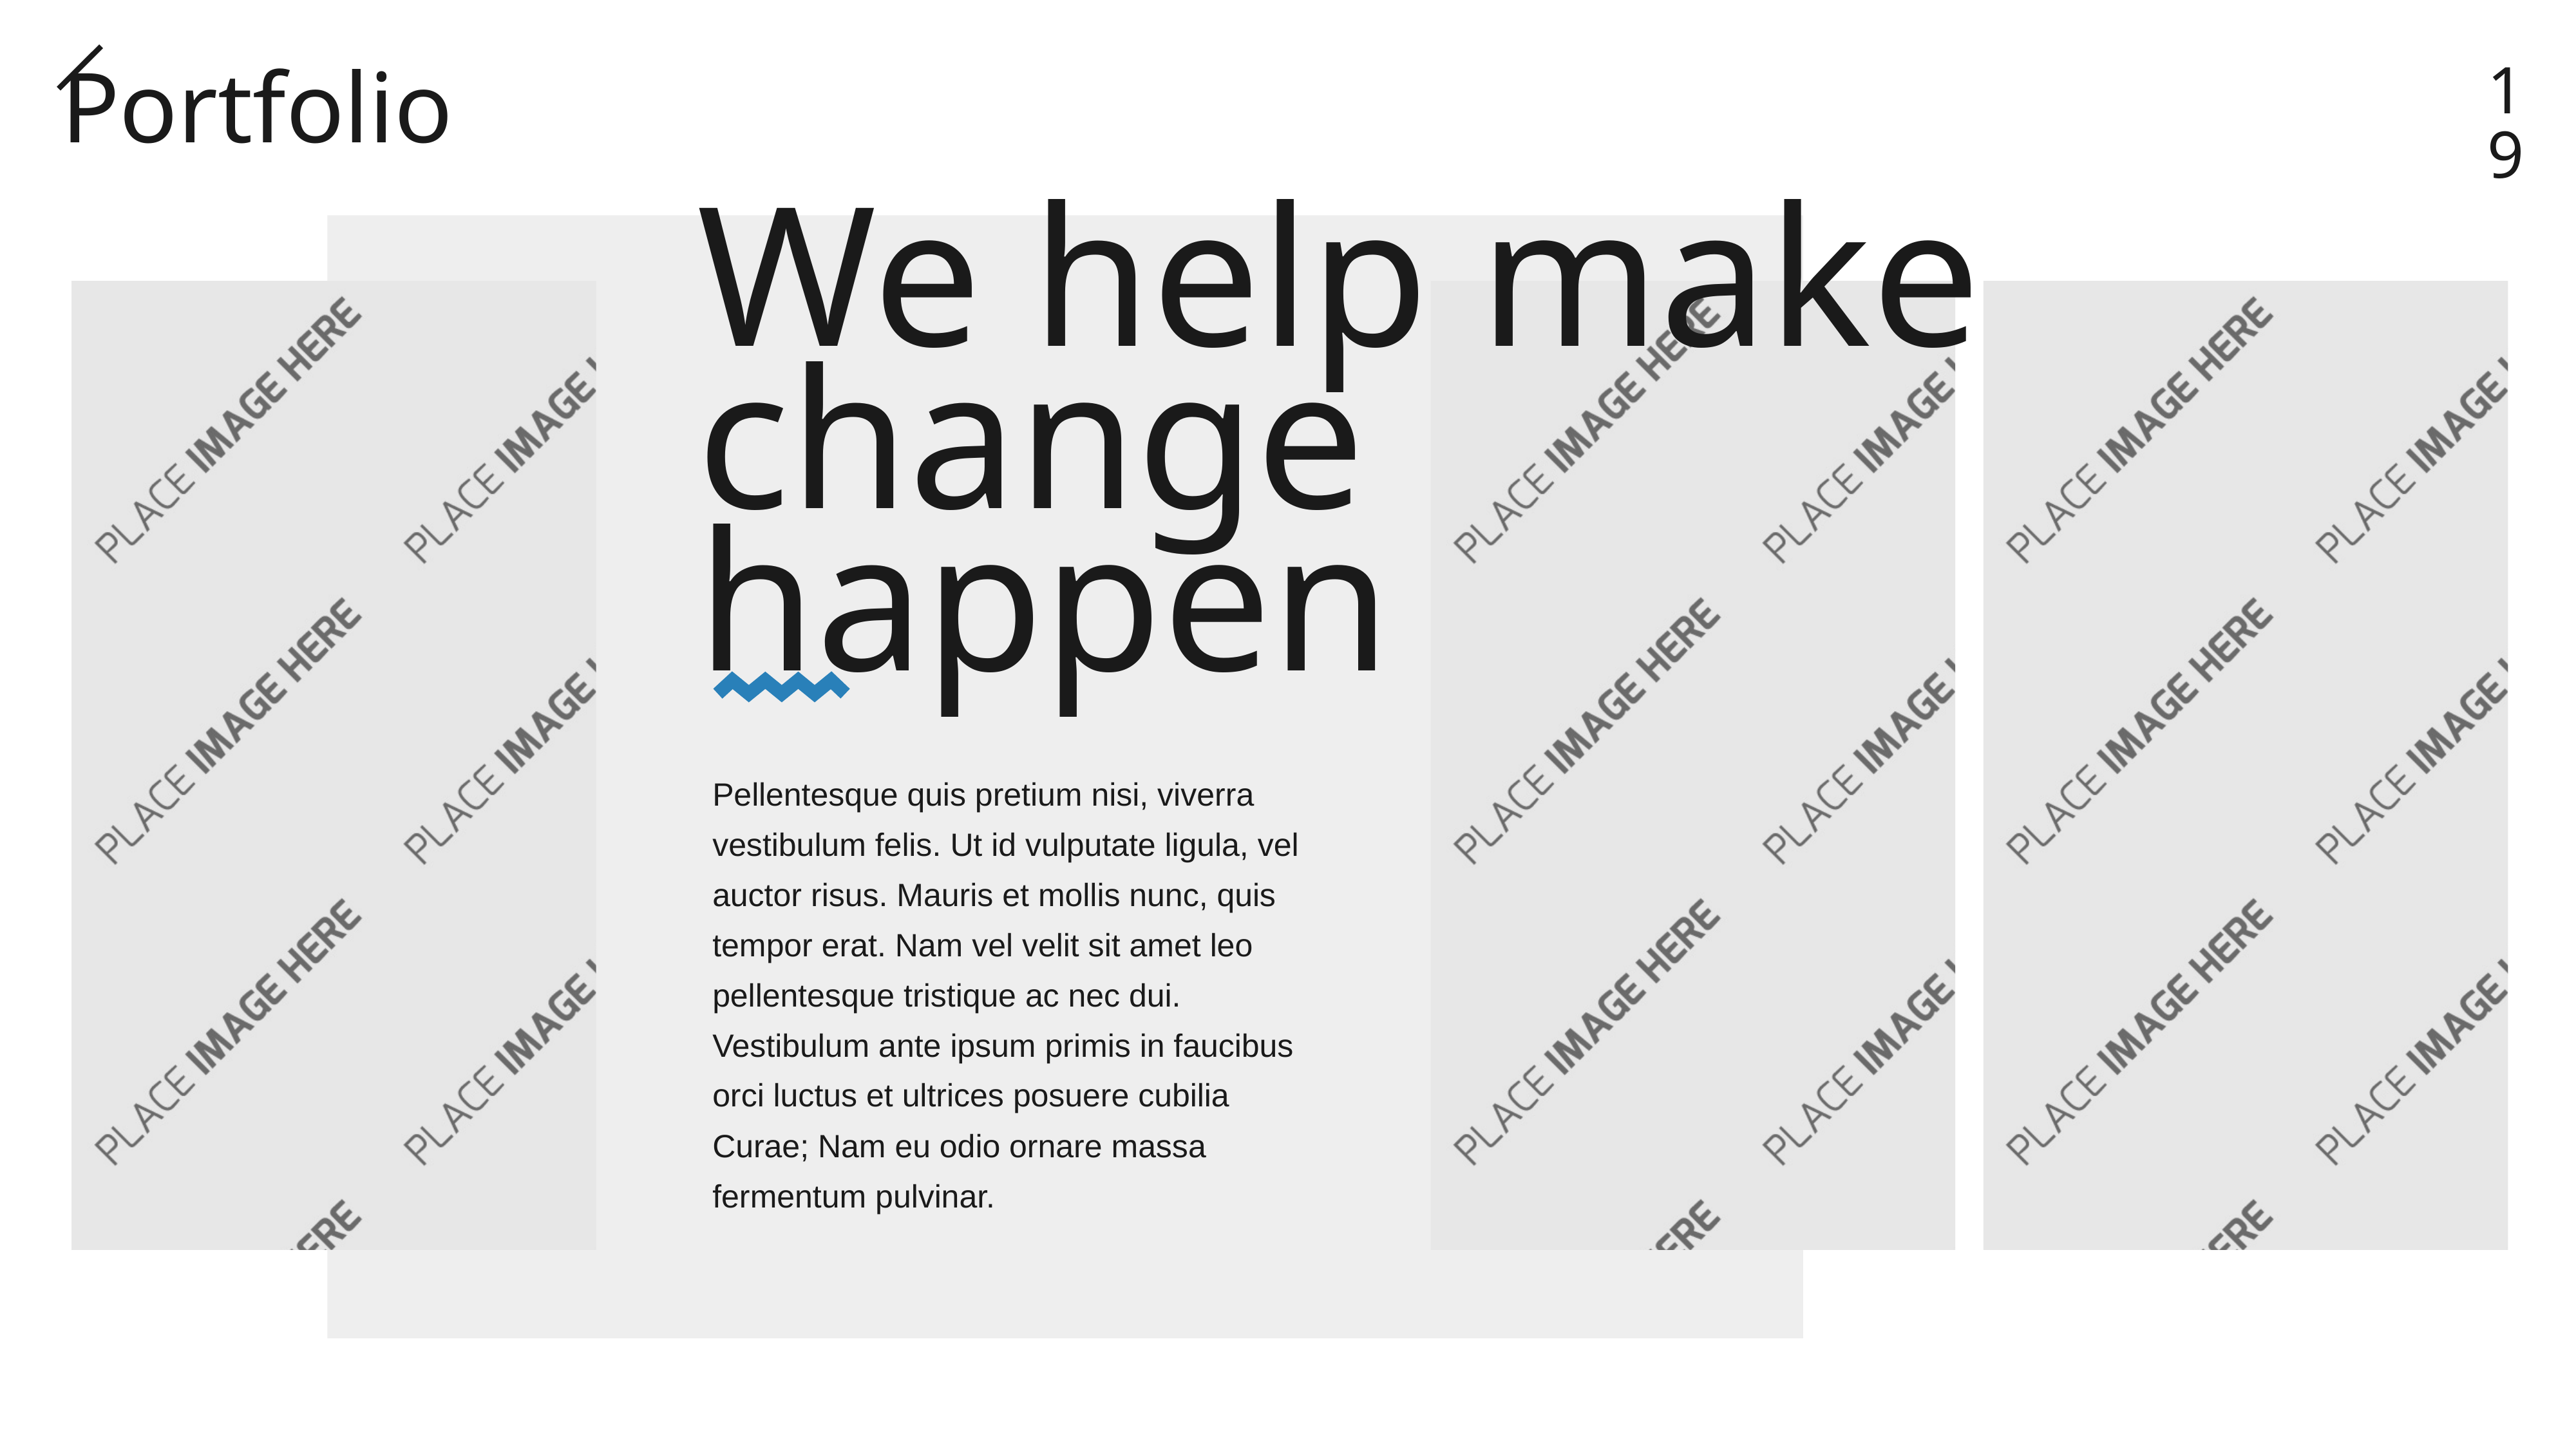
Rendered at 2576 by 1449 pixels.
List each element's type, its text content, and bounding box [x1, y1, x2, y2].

text_box Portfolio [61, 46, 453, 162]
text_box Pellentesque quis pretium nisi, viverra vestibulum felis. Ut id vulputate ligula, vel auctor risus. Mauris et mollis nunc, quis tempor erat. Nam vel velit sit amet leo pellentesque tristique ac nec dui. Vestibulum ante ipsum primis in faucibus orci luctus et ultrices posuere cubilia Curae; Nam eu odio ornare massa fermentum pulvinar. [712, 762, 1312, 1202]
text_box We help make change happen [697, 284, 2072, 635]
text_box [717, 680, 846, 694]
text_box [1430, 281, 1956, 284]
text_box [71, 281, 596, 1250]
slide_number 19 [2477, 44, 2535, 122]
text_box [1430, 635, 1956, 1250]
text_box [327, 215, 1803, 1339]
text_box [1983, 281, 2508, 1250]
